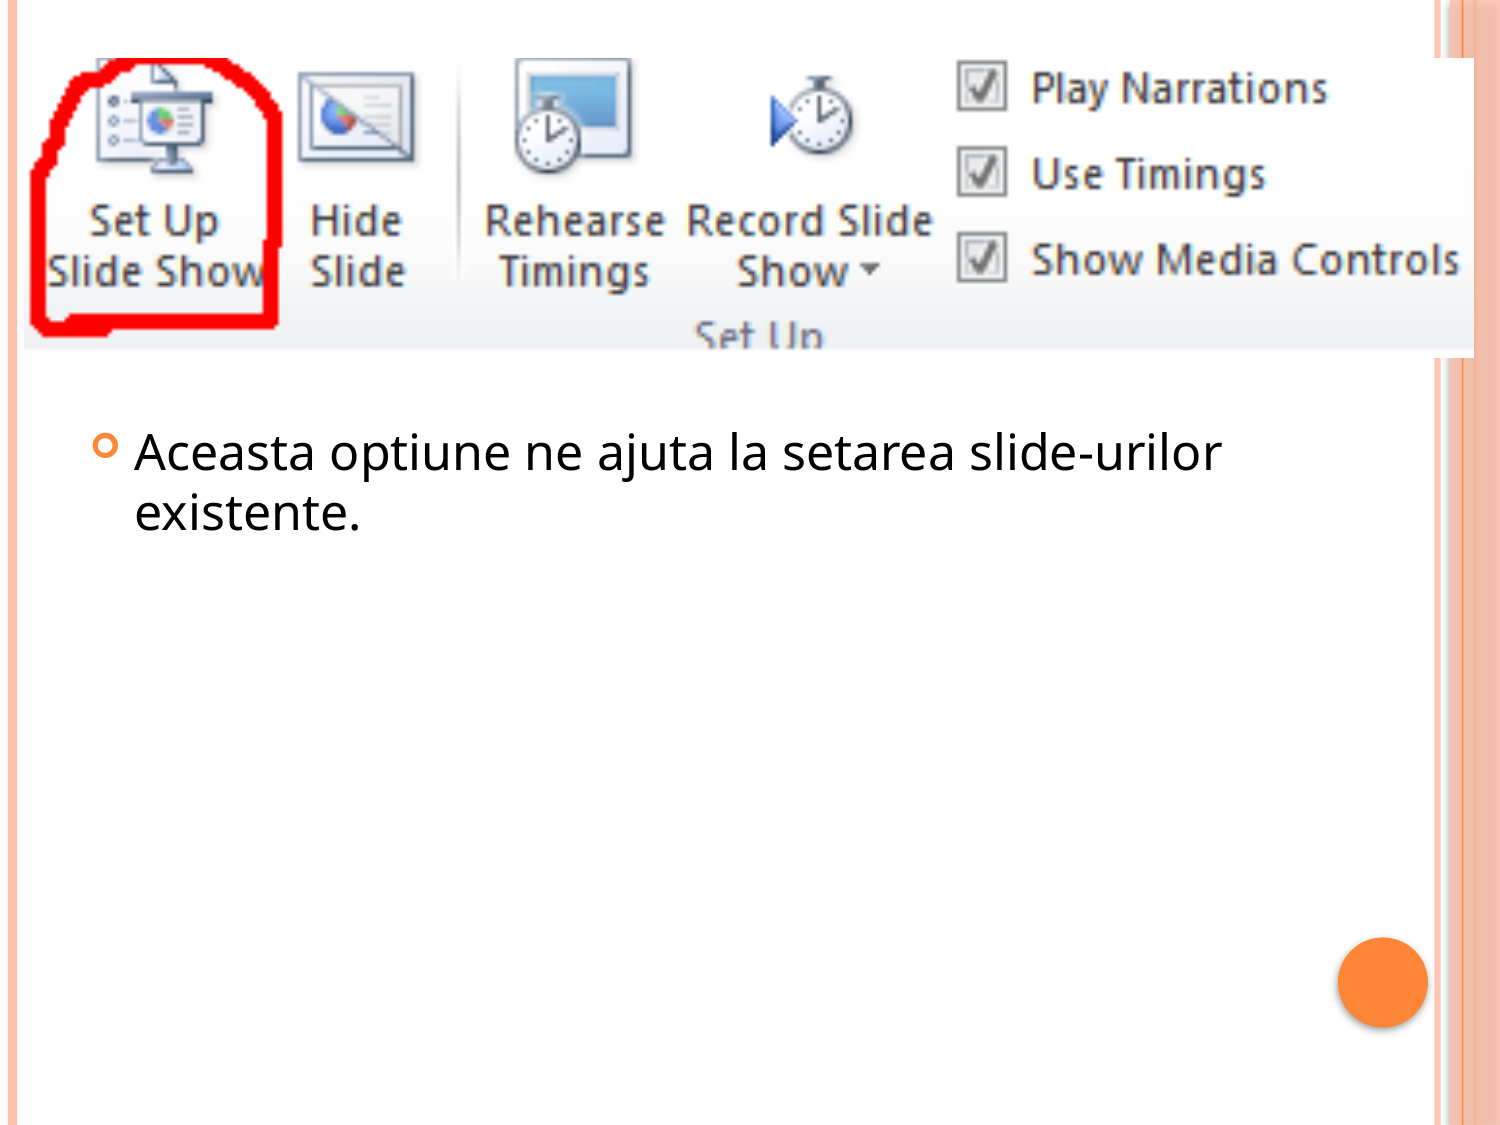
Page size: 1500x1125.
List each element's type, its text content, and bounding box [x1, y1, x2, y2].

picture [24, 58, 1475, 358]
list Aceasta optiune ne ajuta la setarea slide-urilor existente. [75, 412, 1425, 1005]
